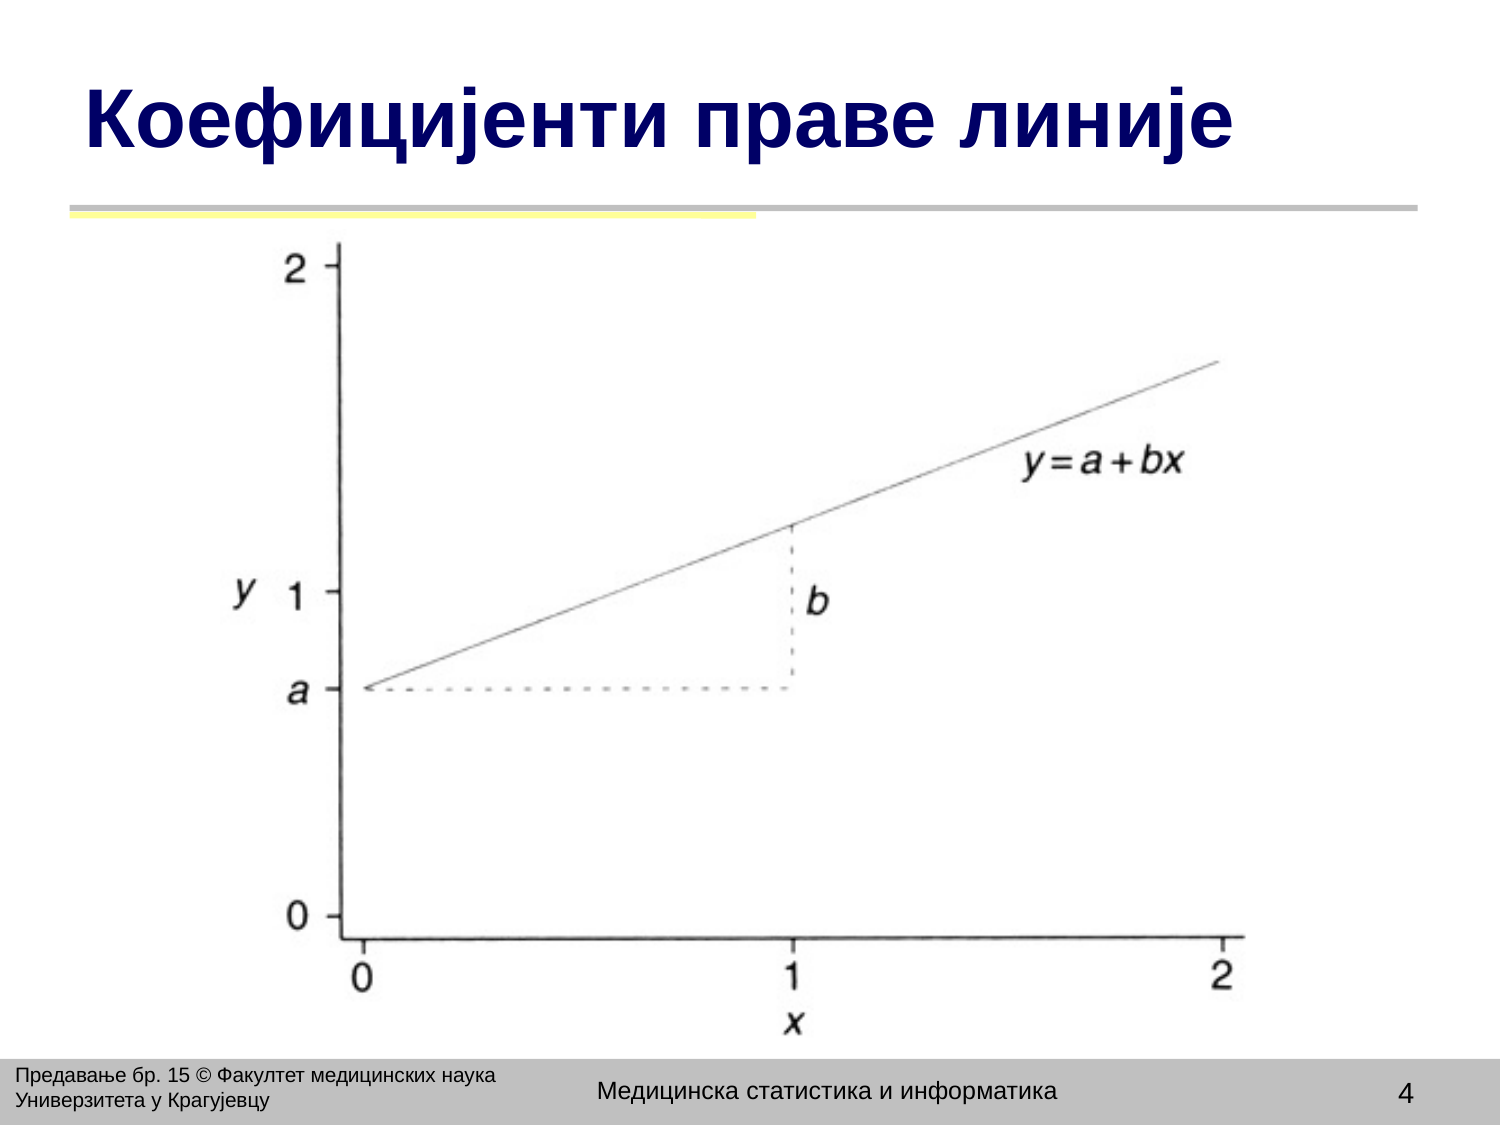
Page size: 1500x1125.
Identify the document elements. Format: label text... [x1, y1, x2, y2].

picture [220, 229, 1255, 1049]
title Коефицијенти праве линије [69, 19, 1426, 208]
footer Медицинска статистика и информатика [512, 1066, 1144, 1125]
slide_number Предавање бр. 15 © Факултет медицинских наука Универзитета у Крагујевцу [0, 1053, 616, 1108]
slide_number 4 [1164, 1066, 1430, 1125]
